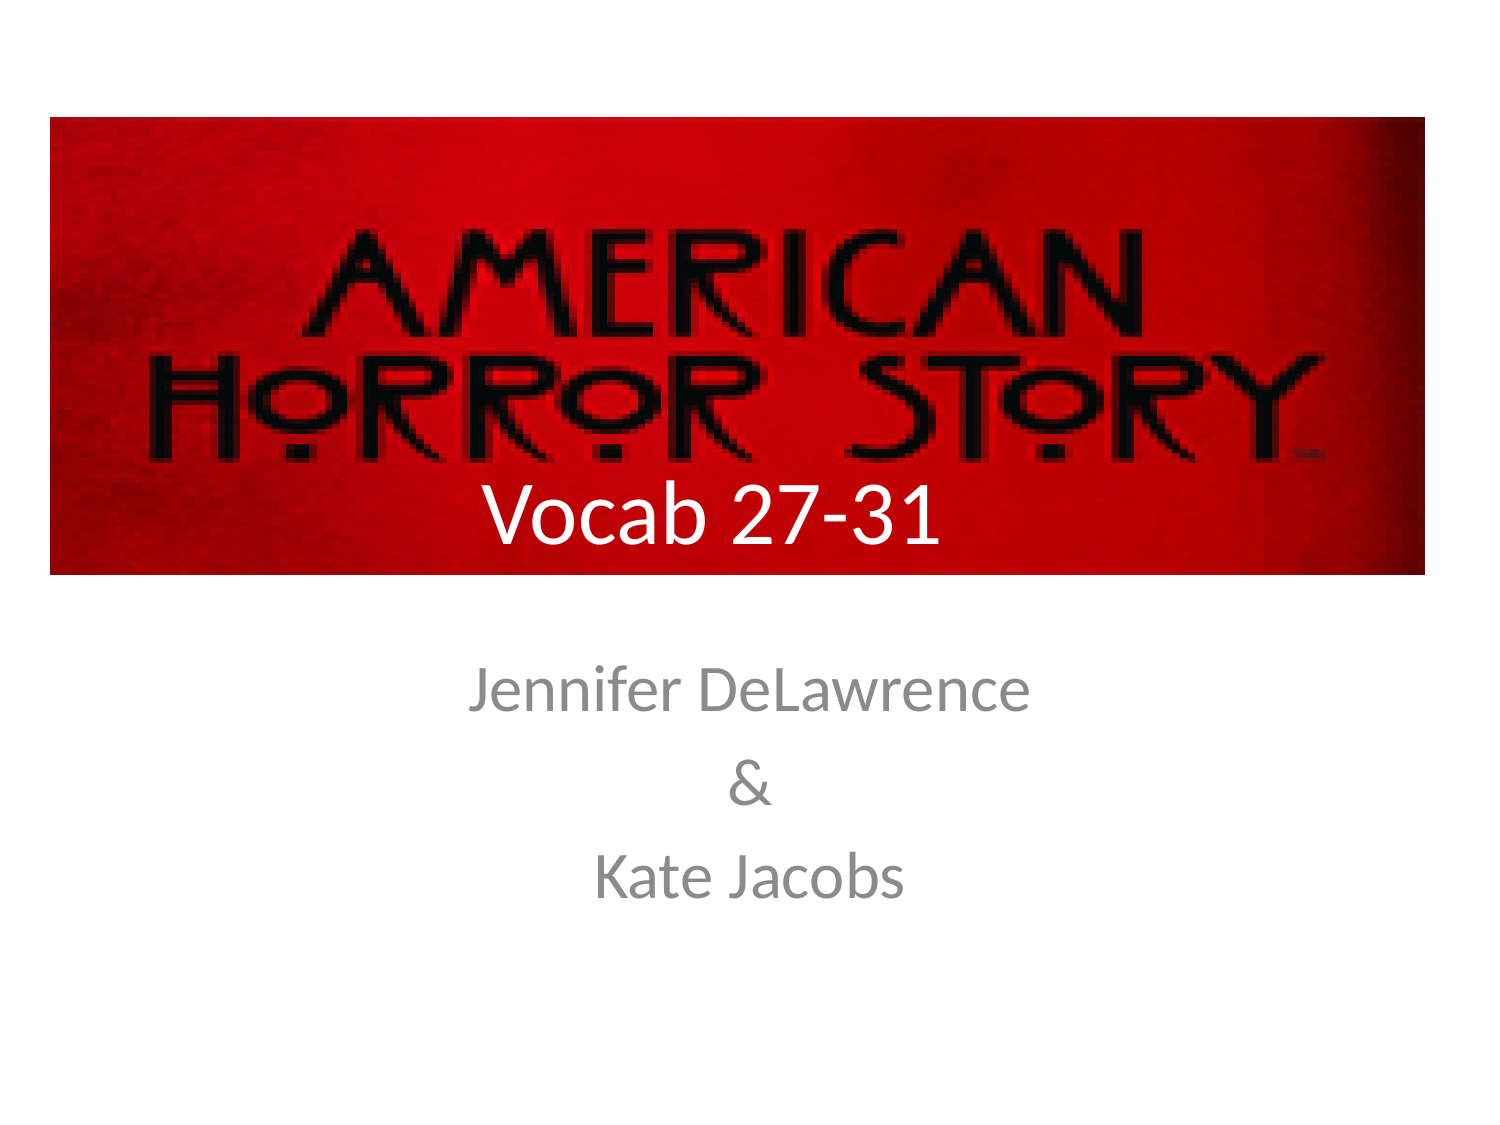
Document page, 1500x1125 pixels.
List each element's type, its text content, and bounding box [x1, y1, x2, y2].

subtitle Jennifer DeLawrence & Kate Jacobs [224, 872, 1276, 926]
picture [49, 0, 1426, 863]
